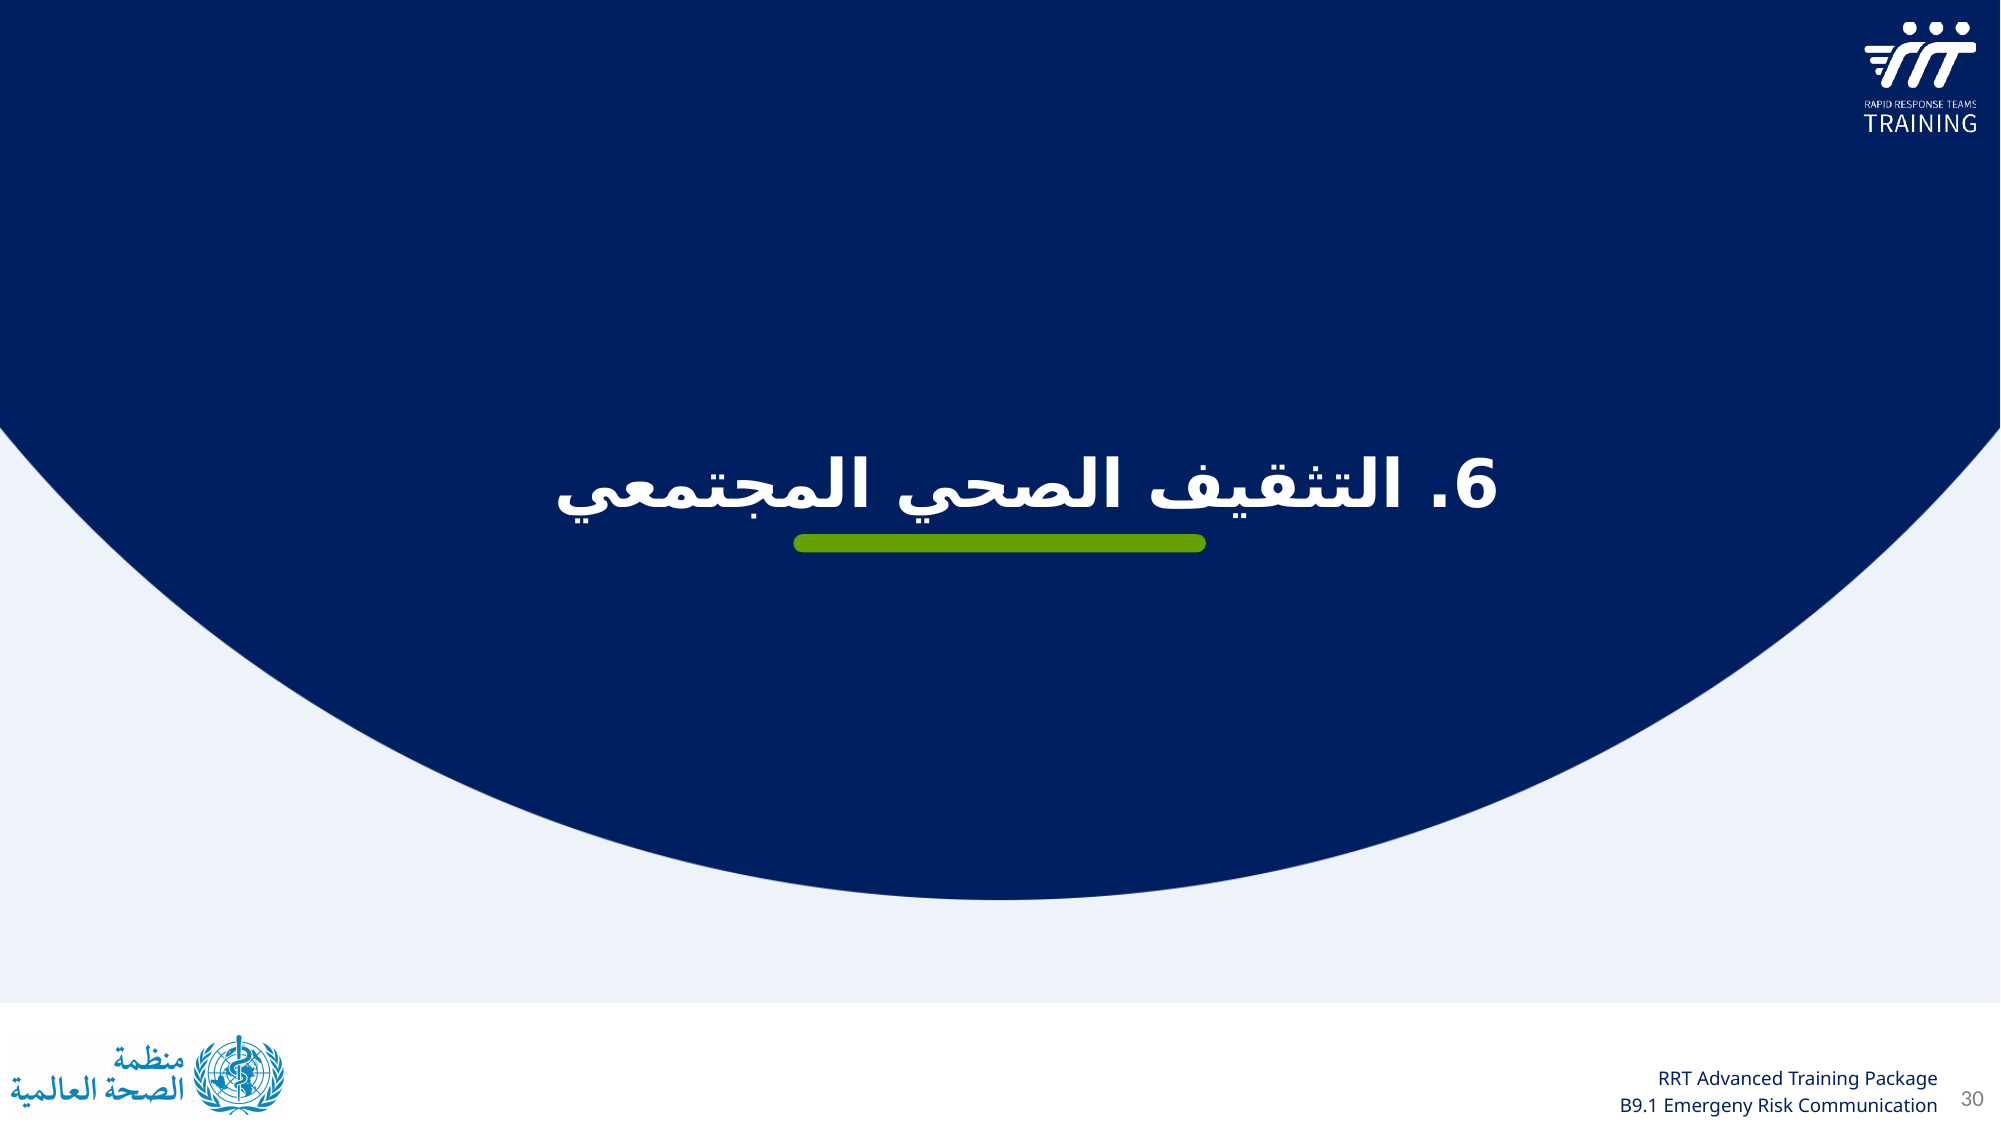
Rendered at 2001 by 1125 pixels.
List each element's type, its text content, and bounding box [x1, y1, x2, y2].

text_box 6. التثقيف الصحي المجتمعي [96, 323, 1958, 631]
picture [241, 1050, 247, 1059]
picture [0, 0, 2001, 1003]
picture [11, 1035, 284, 1115]
